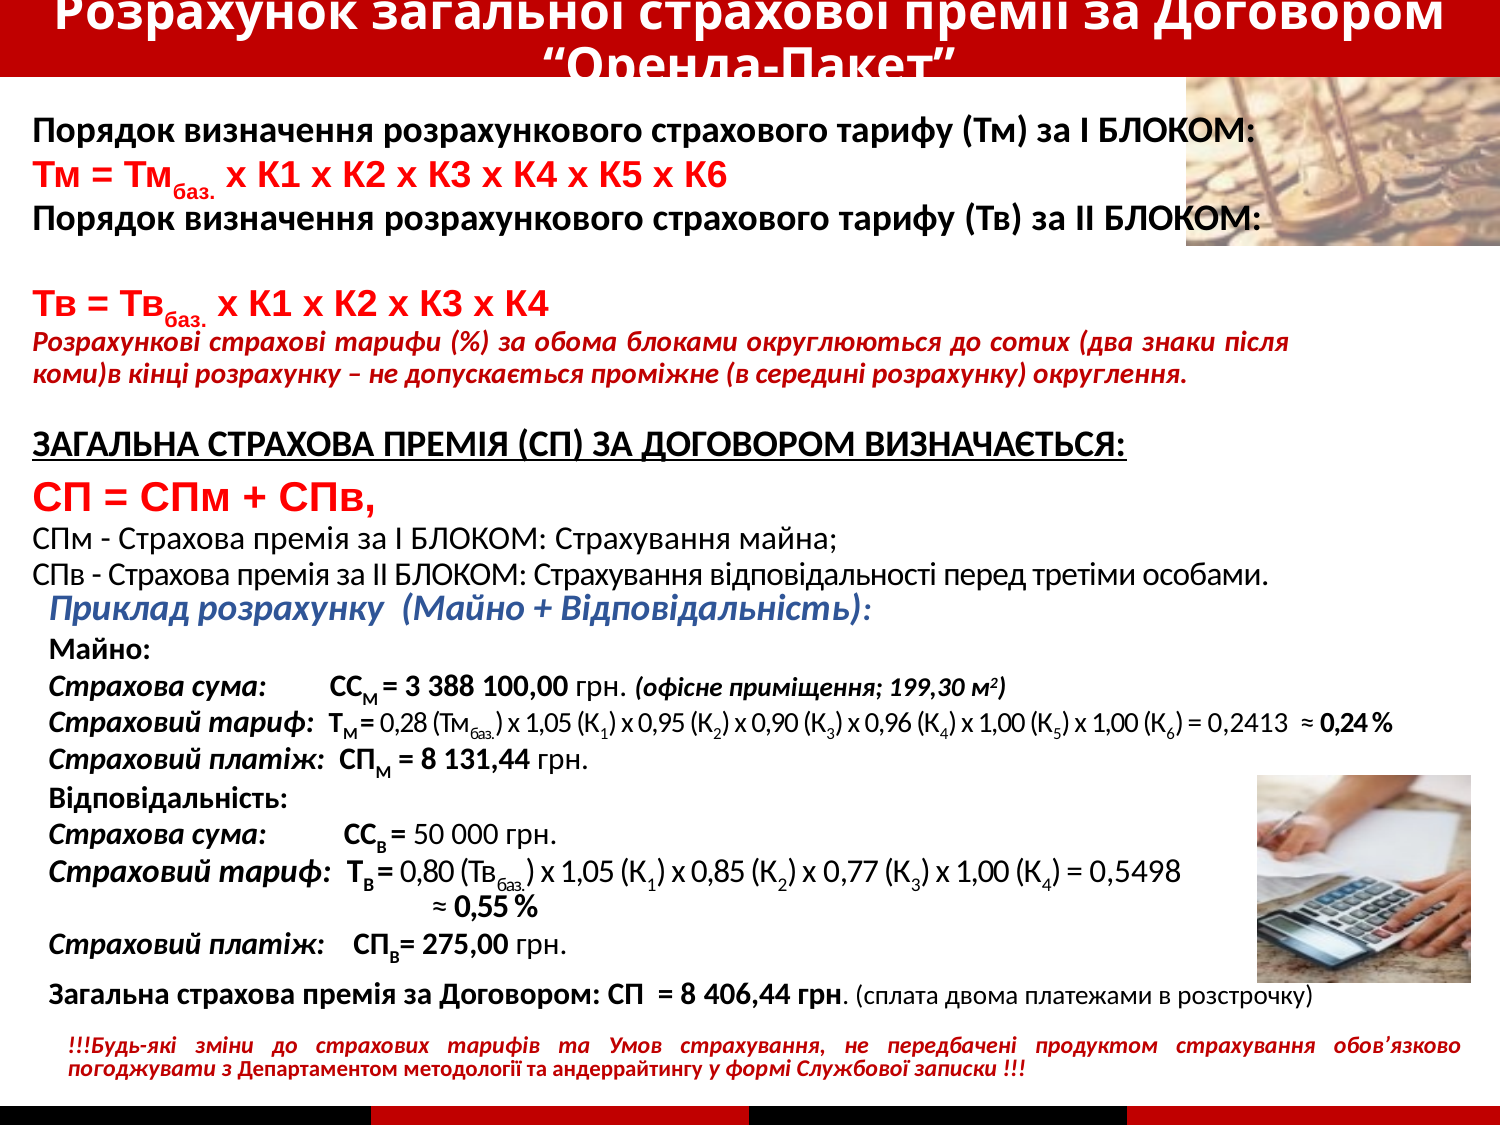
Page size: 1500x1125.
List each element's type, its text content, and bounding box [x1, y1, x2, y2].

text_box Порядок визначення розрахункового страхового тарифу (Тм) за І БЛОКОМ: Тм = Тмбаз. х К1 х К2 х К3 х К4 х К5 х К6 Порядок визначення розрахункового страхового тарифу (Тв) за ІІ БЛОКОМ: Тв = Твбаз. х К1 х К2 х К3 х К4 Розрахункові страхові тарифи (%) за обома блоками округлюються до сотих (два знаки після коми)в кінці розрахунку – не допускається проміжне (в середині розрахунку) округлення. ЗАГАЛЬНА СТРАХОВА ПРЕМІЯ (СП) ЗА ДОГОВОРОМ ВИЗНАЧАЄТЬСЯ: СП = СПм + СПв, СПм - Страхова премія за І БЛОКОМ: Страхування майна; СПв - Страхова премія за ІІ БЛОКОМ: Страхування відповідальності перед третіми особами. [17, 102, 1306, 600]
picture [1186, 76, 1500, 246]
title Розрахунок загальної страхової премії за Договором “Оренда-Пакет” [0, 0, 1500, 85]
text_box !!!Будь-які зміни до страхових тарифів та Умов страхування, не передбачені продуктом страхування обов’язково погоджувати з Департаментом методології та андеррайтингу у формі Службової записки !!! [53, 1027, 1477, 1089]
picture [1257, 775, 1471, 983]
text_box Приклад розрахунку (Майно + Відповідальність): Майно: Страхова сума: ССМ = 3 388 100,00 грн. (офісне приміщення; 199,30 м2) Страховий тариф: ТМ = 0,28 (Тмбаз.) х 1,05 (К1) х 0,95 (К2) х 0,90 (К3) х 0,96 (К4) х 1,00 (К5) х 1,00 (К6) = 0,2413 ≈ 0,24 % Страховий платіж: СПМ = 8 131,44 грн. Відповідальність: Страхова сума: ССВ = 50 000 грн. Страховий тариф: ТВ = 0,80 (Твбаз.) х 1,05 (К1) х 0,85 (К2) х 0,77 (К3) х 1,00 (К4) = 0,5498 ≈ 0,55 % Страховий платіж: СПВ= 275,00 грн. Загальна страхова премія за Договором: СП = 8 406,44 грн. (сплата двома платежами в розстрочку) [33, 575, 1481, 1019]
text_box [0, 1107, 1500, 1125]
